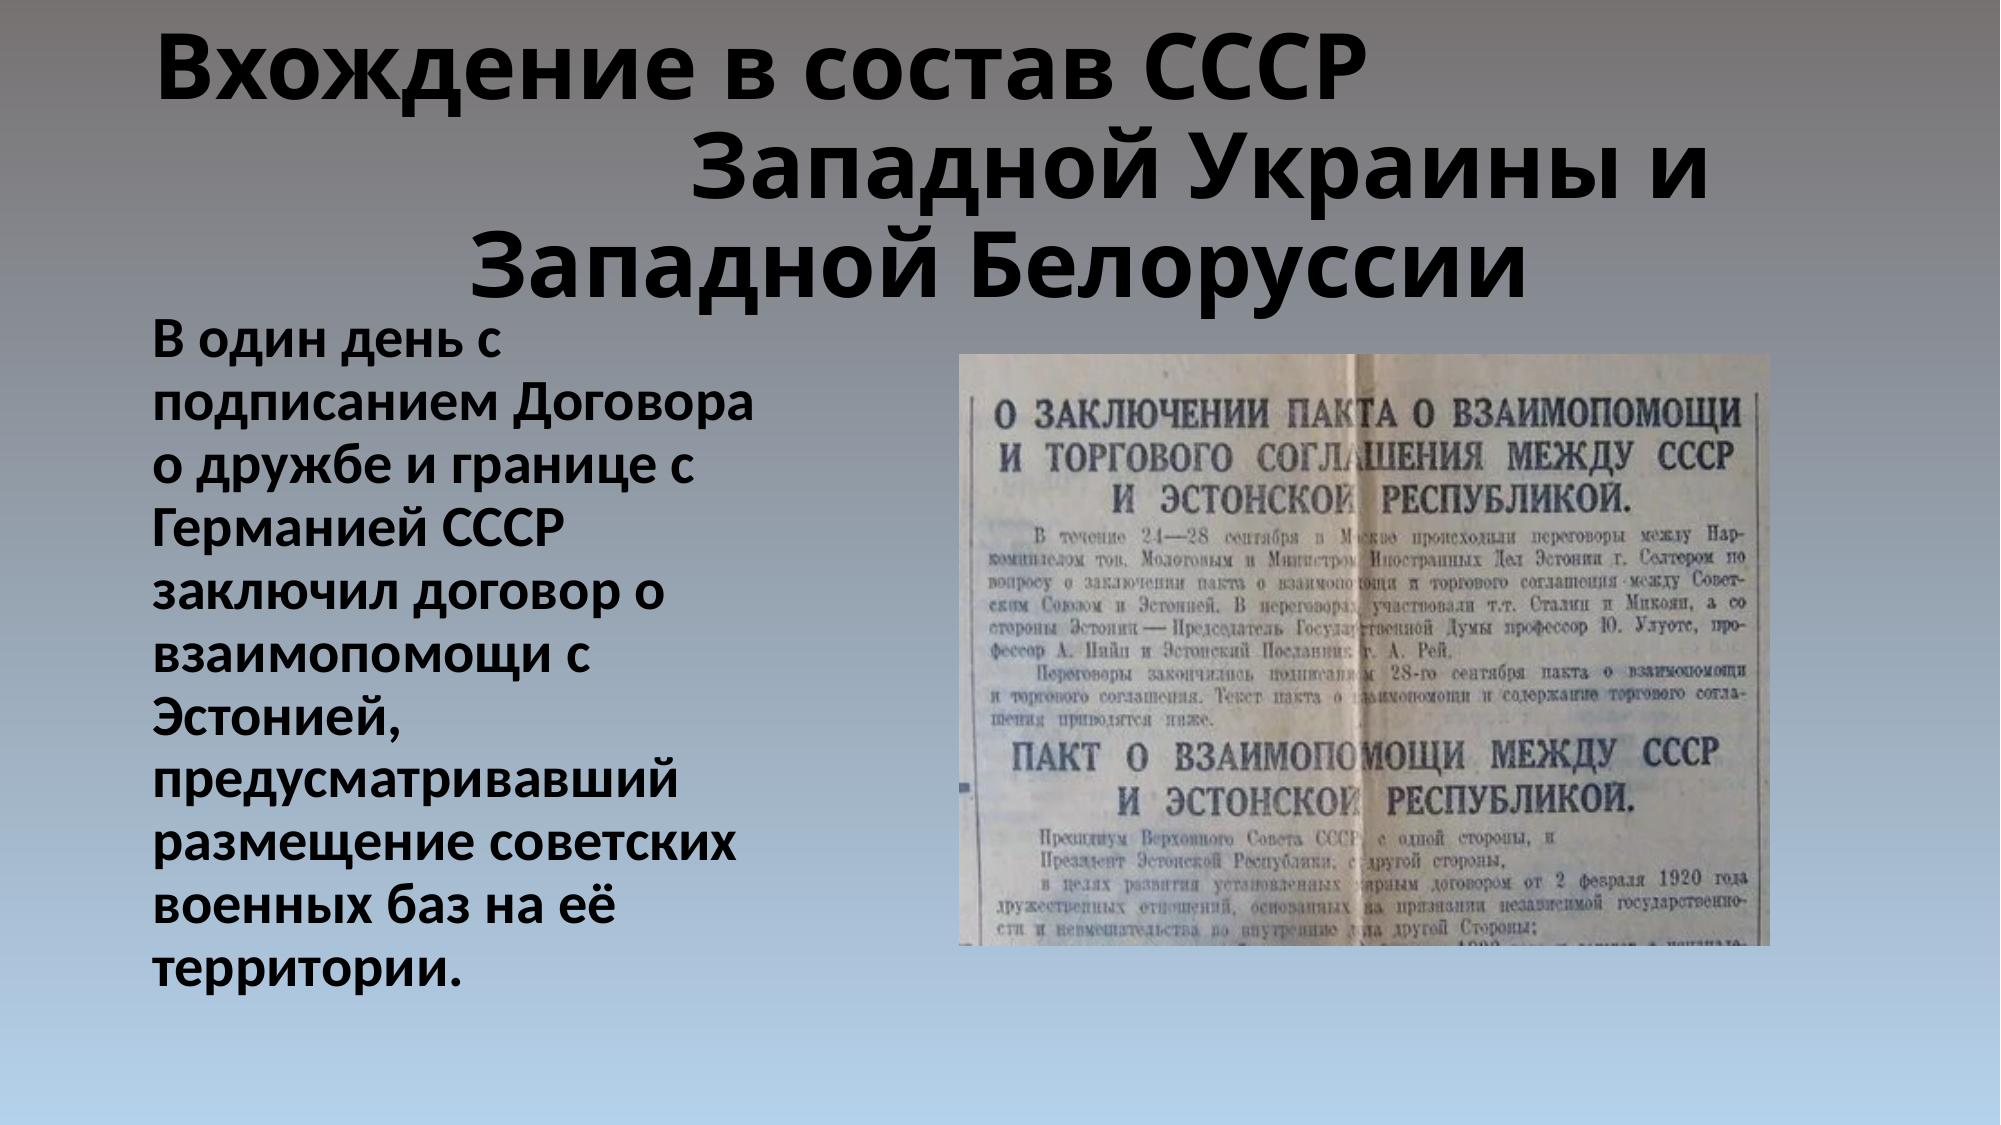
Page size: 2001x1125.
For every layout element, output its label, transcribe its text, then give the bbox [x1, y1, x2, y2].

picture [959, 354, 1770, 946]
title Вхождение в состав СССР Западной Украины и Западной Белоруссии [137, 59, 1863, 278]
list В один день с подписанием Договора о дружбе и границе с Германией СССР заключил договор о взаимопомощи с Эстонией, предусматривавший размещение советских военных баз на её территории. [137, 299, 785, 1014]
